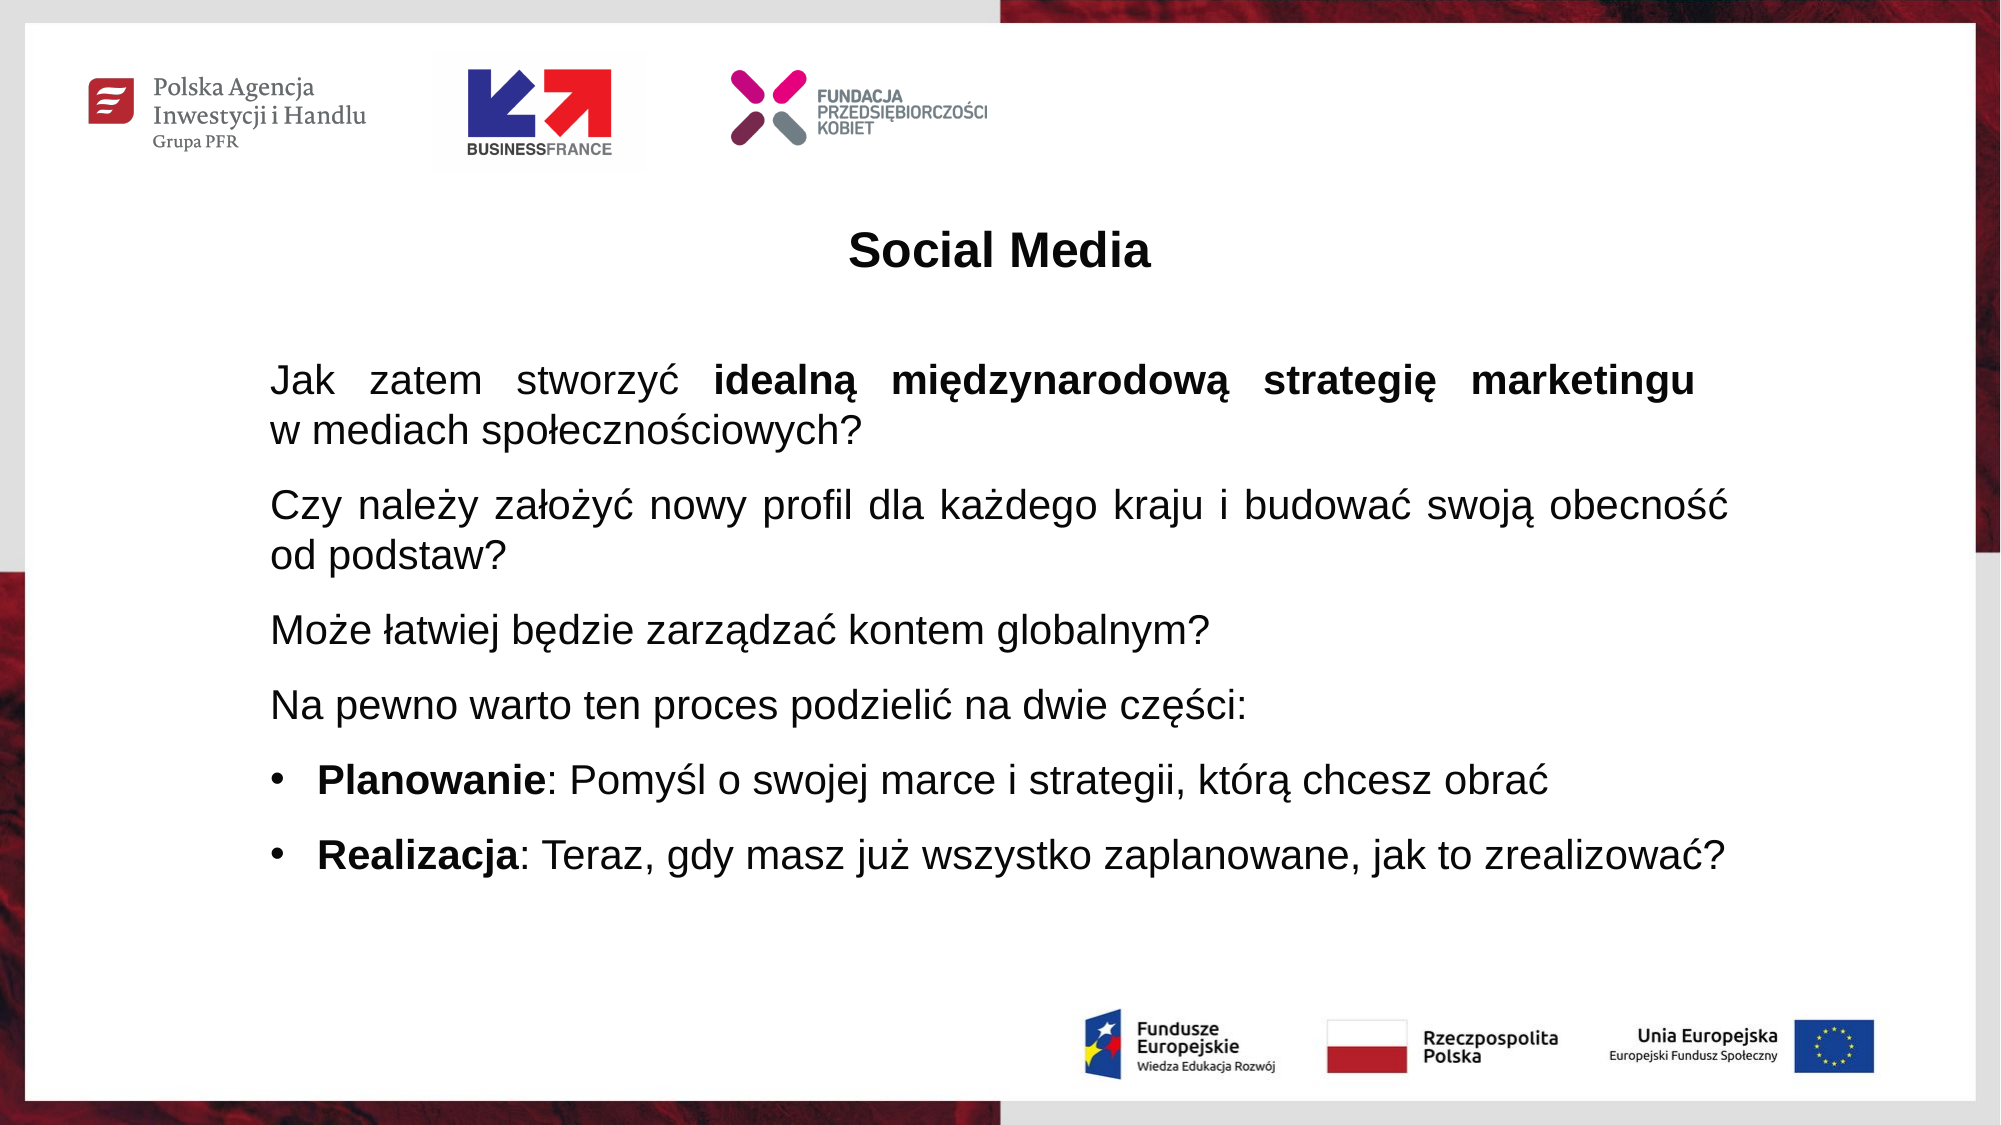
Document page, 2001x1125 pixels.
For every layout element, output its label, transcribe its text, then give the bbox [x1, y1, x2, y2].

text_box Social Media [453, 213, 1547, 282]
picture [0, 0, 2001, 1125]
text_box Jak zatem stworzyć idealną międzynarodową strategię marketingu w mediach społecznościowych? Czy należy założyć nowy profil dla każdego kraju i budować swoją obecność od podstaw? Może łatwiej będzie zarządzać kontem globalnym? Na pewno warto ten proces podzielić na dwie części: Planowanie: Pomyśl o swojej marce i strategii, którą chcesz obrać Realizacja: Teraz, gdy masz już wszystko zaplanowane, jak to zrealizować? [265, 348, 1734, 882]
